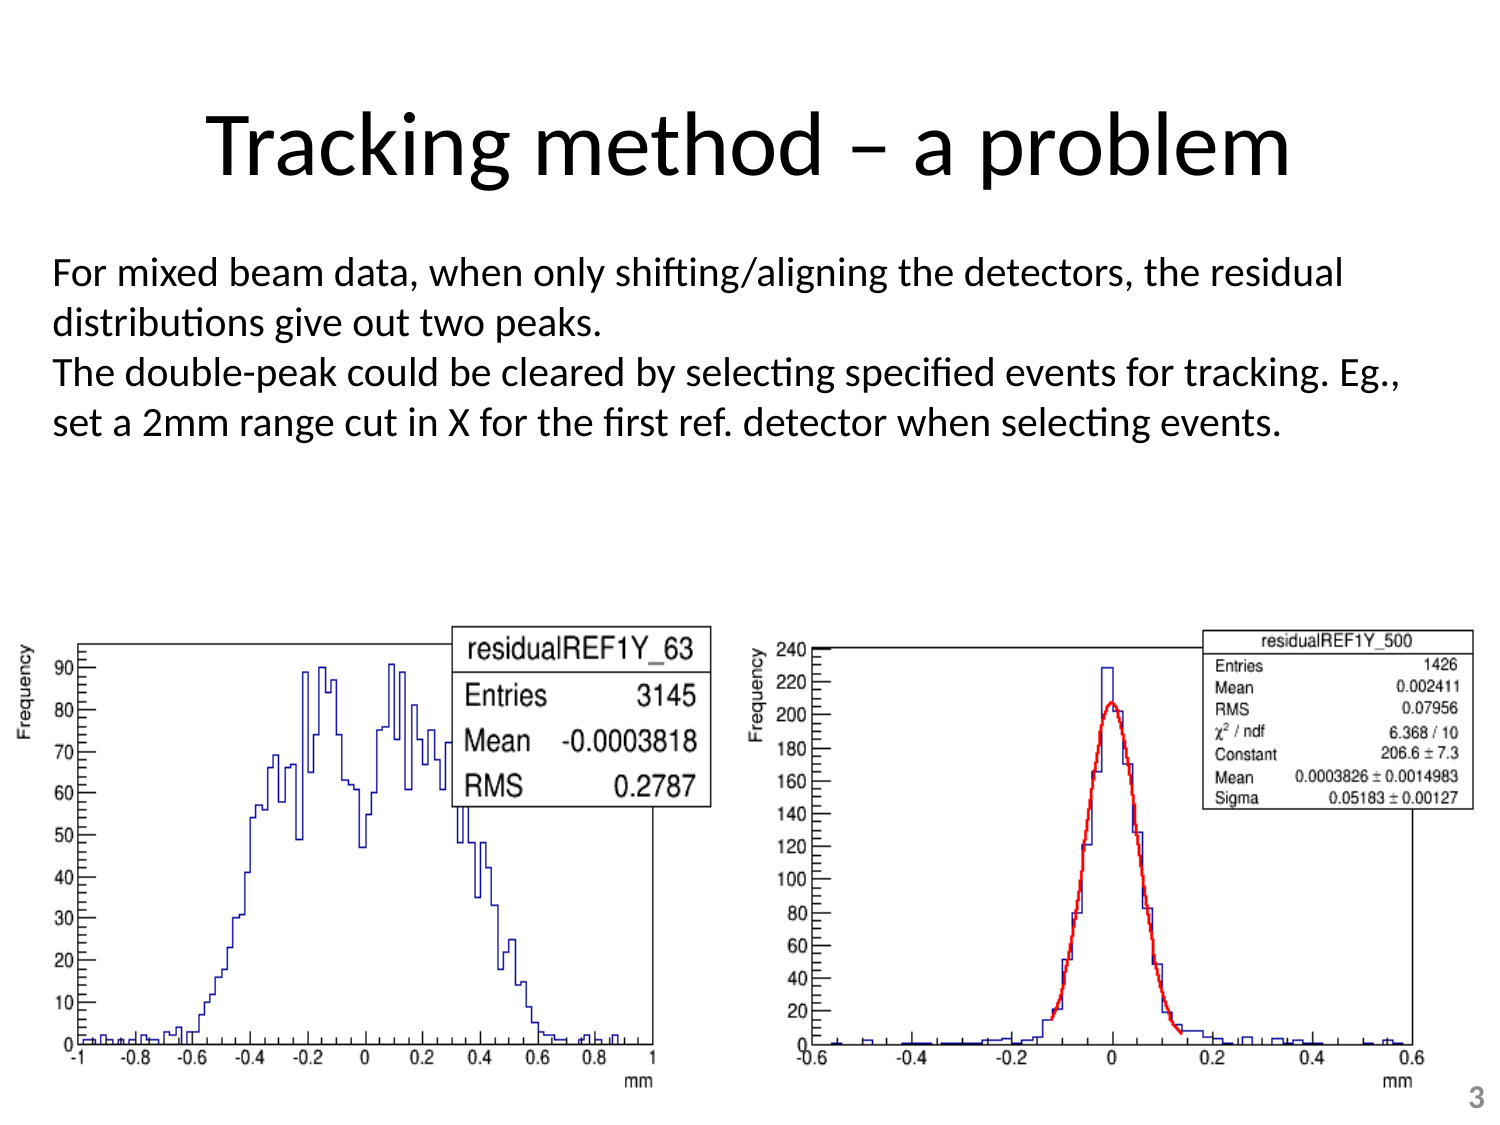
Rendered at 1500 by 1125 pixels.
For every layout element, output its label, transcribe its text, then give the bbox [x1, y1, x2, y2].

picture [6, 595, 726, 1095]
text_box 3 [1149, 1065, 1500, 1125]
title Tracking method – a problem [75, 45, 1425, 233]
text_box For mixed beam data, when only shifting/aligning the detectors, the residual distributions give out two peaks. The double-peak could be cleared by selecting specified events for tracking. Eg., set a 2mm range cut in X for the first ref. detector when selecting events. [37, 237, 1463, 453]
picture [737, 599, 1488, 1095]
